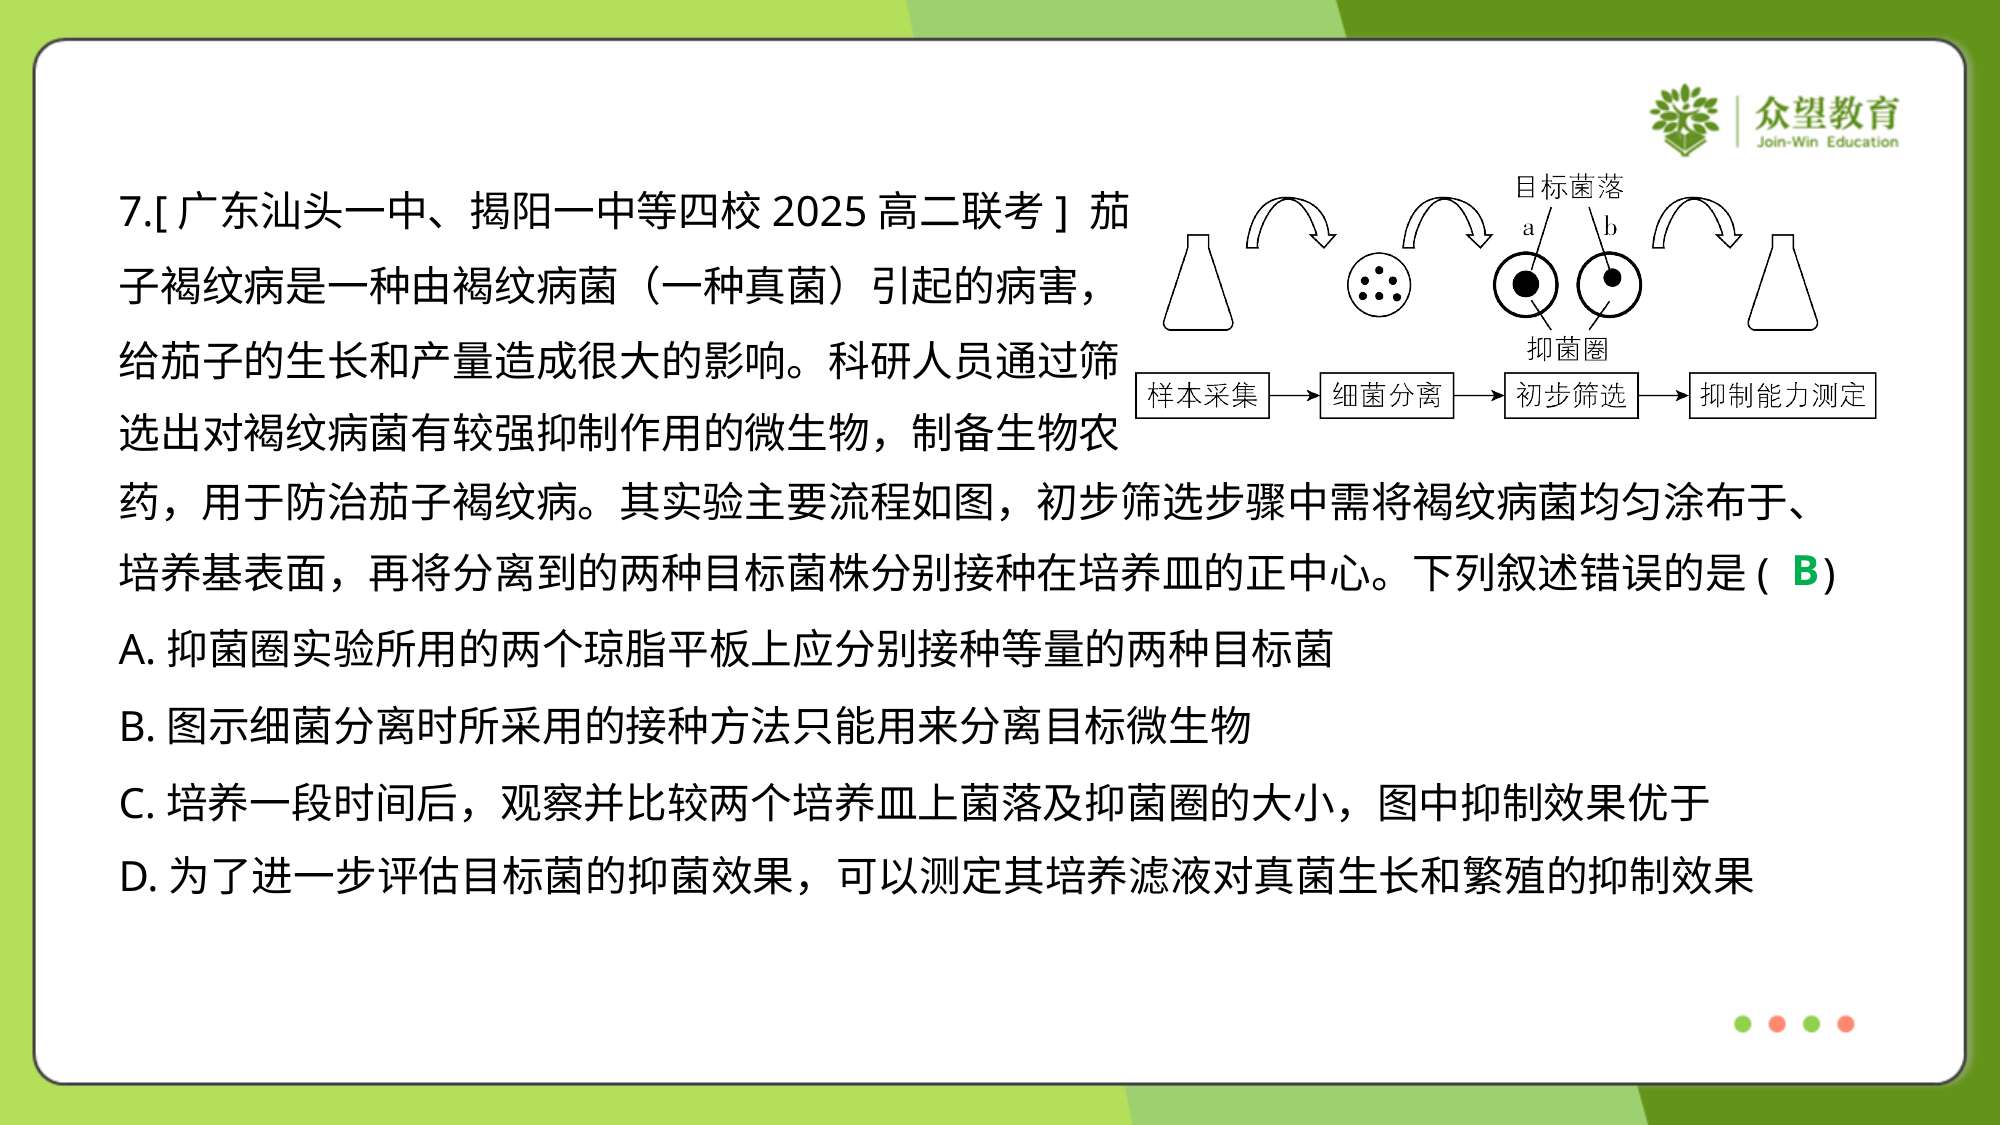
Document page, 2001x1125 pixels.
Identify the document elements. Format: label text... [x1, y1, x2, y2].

text_box B [1776, 522, 1835, 587]
picture [0, 0, 2000, 1125]
text_box 7.[广东汕头一中、揭阳一中等四校2025高二联考] 茄 子褐纹病是一种由褐纹病菌（一种真菌）引起的病害， 给茄子的生长和产量造成很大的影响。科研人员通过筛 选出对褐纹病菌有较强抑制作用的微生物，制备生物农 [118, 159, 1119, 450]
